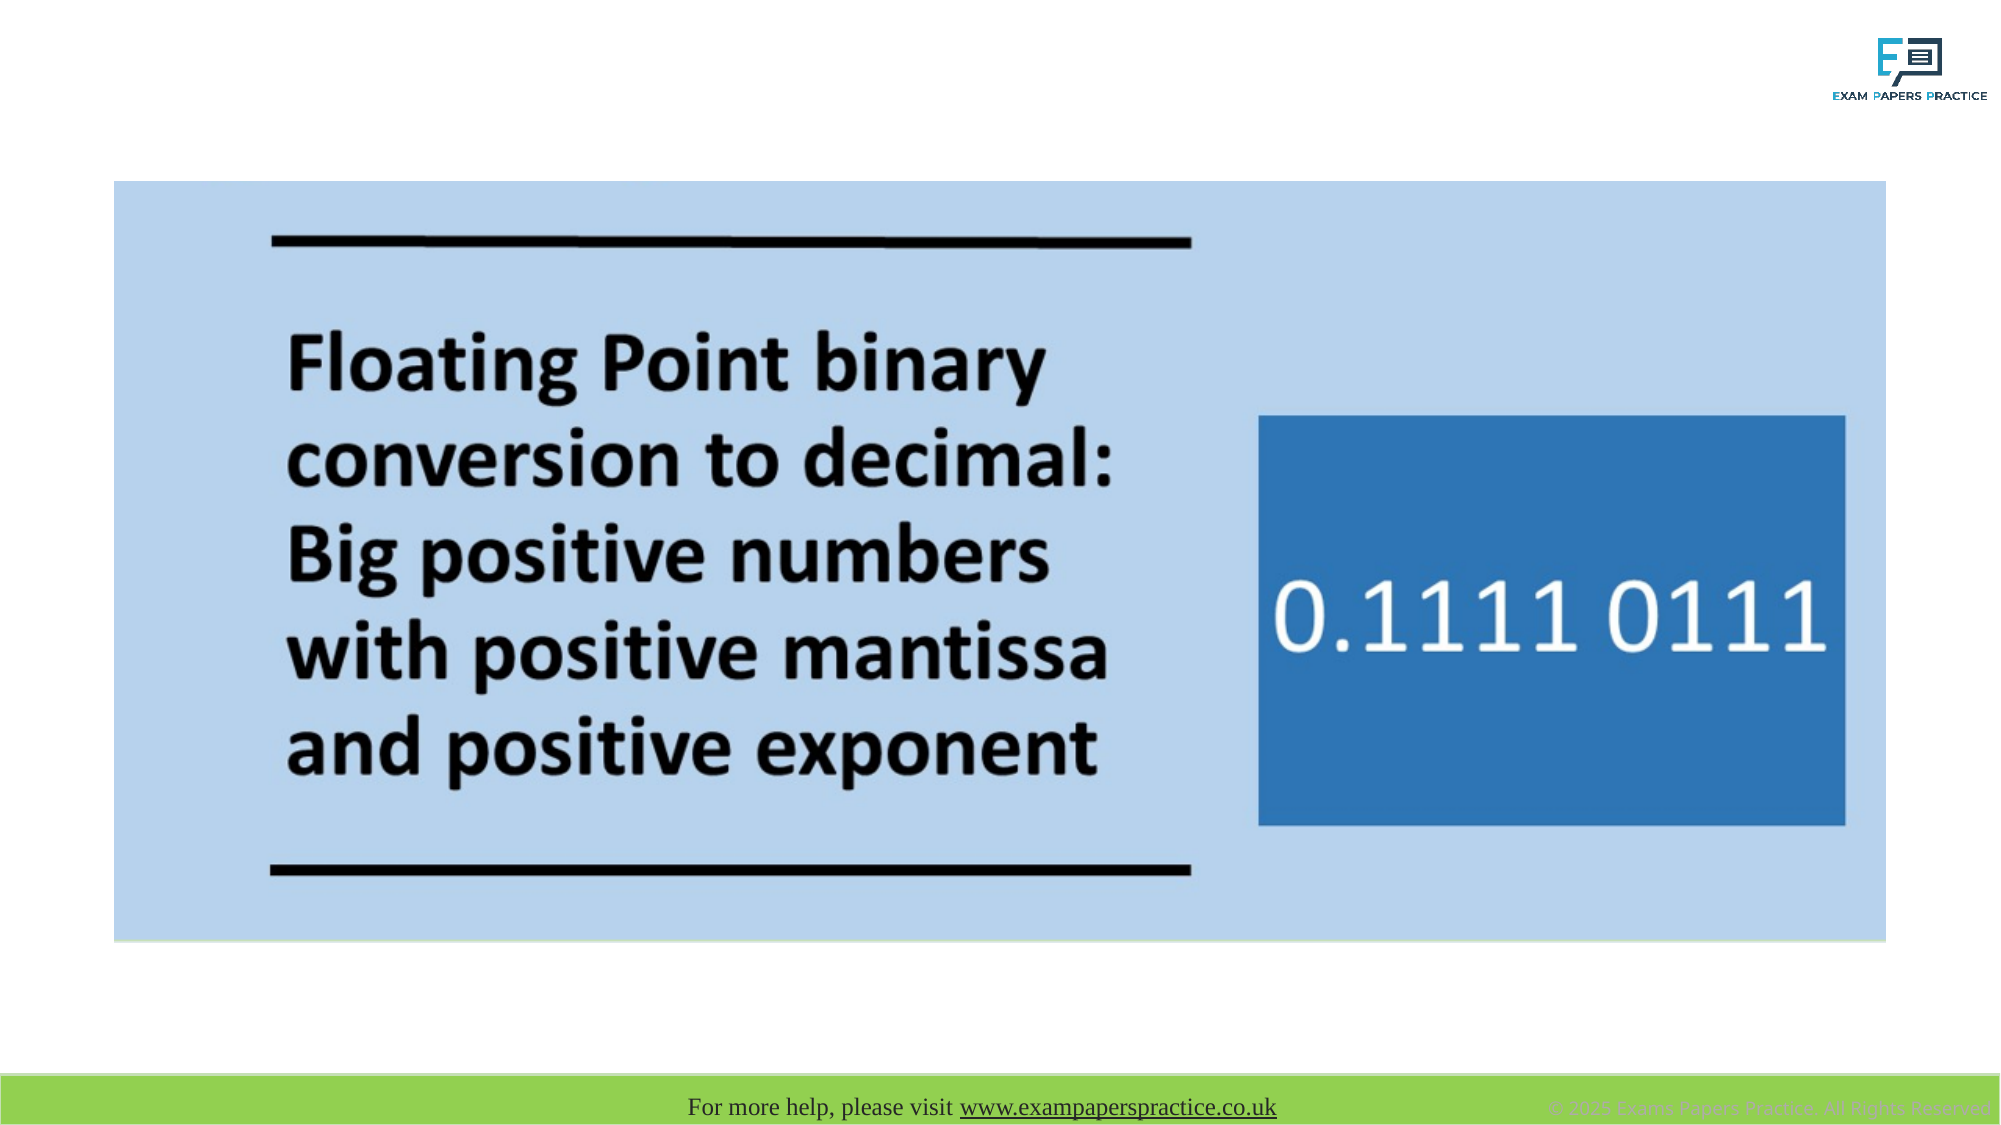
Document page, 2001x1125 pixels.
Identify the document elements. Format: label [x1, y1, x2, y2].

picture [114, 181, 1886, 943]
